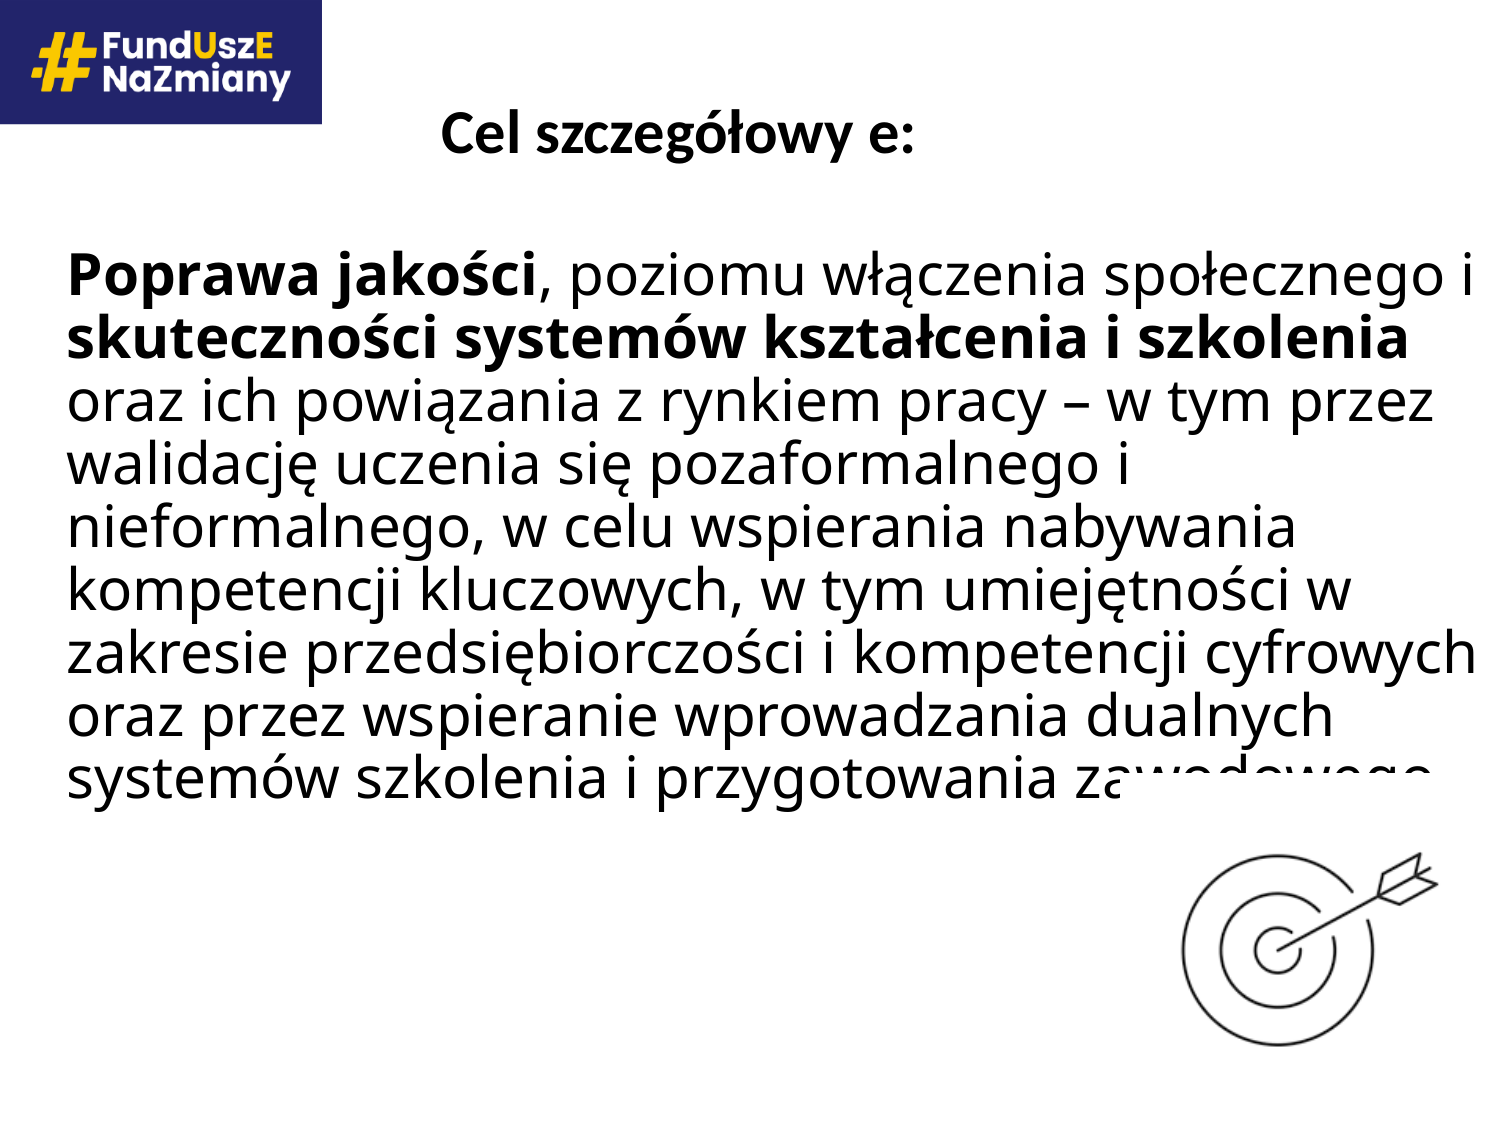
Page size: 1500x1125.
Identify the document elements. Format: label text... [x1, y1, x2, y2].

text_box Cel szczegółowy e: [426, 83, 951, 173]
title Poprawa jakości, poziomu włączenia społecznego i skuteczności systemów kształcenia i szkolenia oraz ich powiązania z rynkiem pracy – w tym przez walidację uczenia się pozaformalnego i nieformalnego, w celu wspierania nabywania kompetencji kluczowych, w tym umiejętności w zakresie przedsiębiorczości i kompetencji cyfrowych oraz przez wspieranie wprowadzania dualnych systemów szkolenia i przygotowania zawodowego [51, 219, 1500, 838]
picture [0, 0, 1500, 1125]
